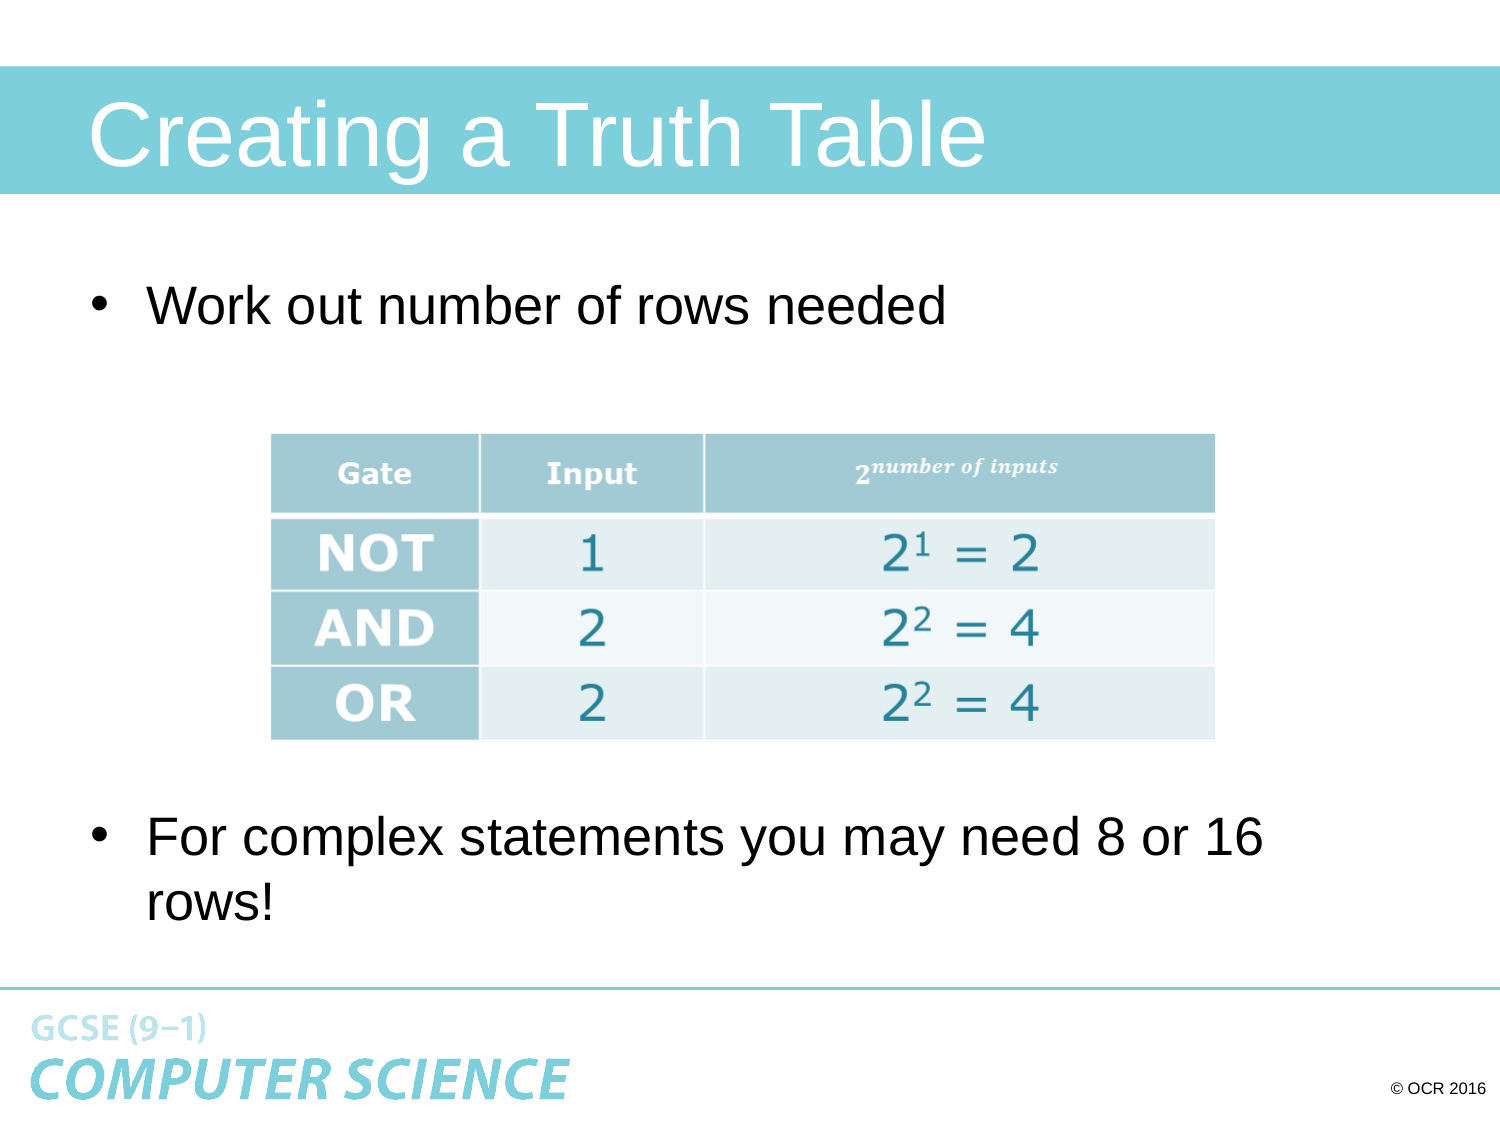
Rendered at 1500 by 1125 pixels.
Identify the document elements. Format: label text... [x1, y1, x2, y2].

picture [269, 432, 1217, 761]
picture [0, 987, 1500, 1124]
title Creating a Truth Table [0, 66, 1500, 194]
